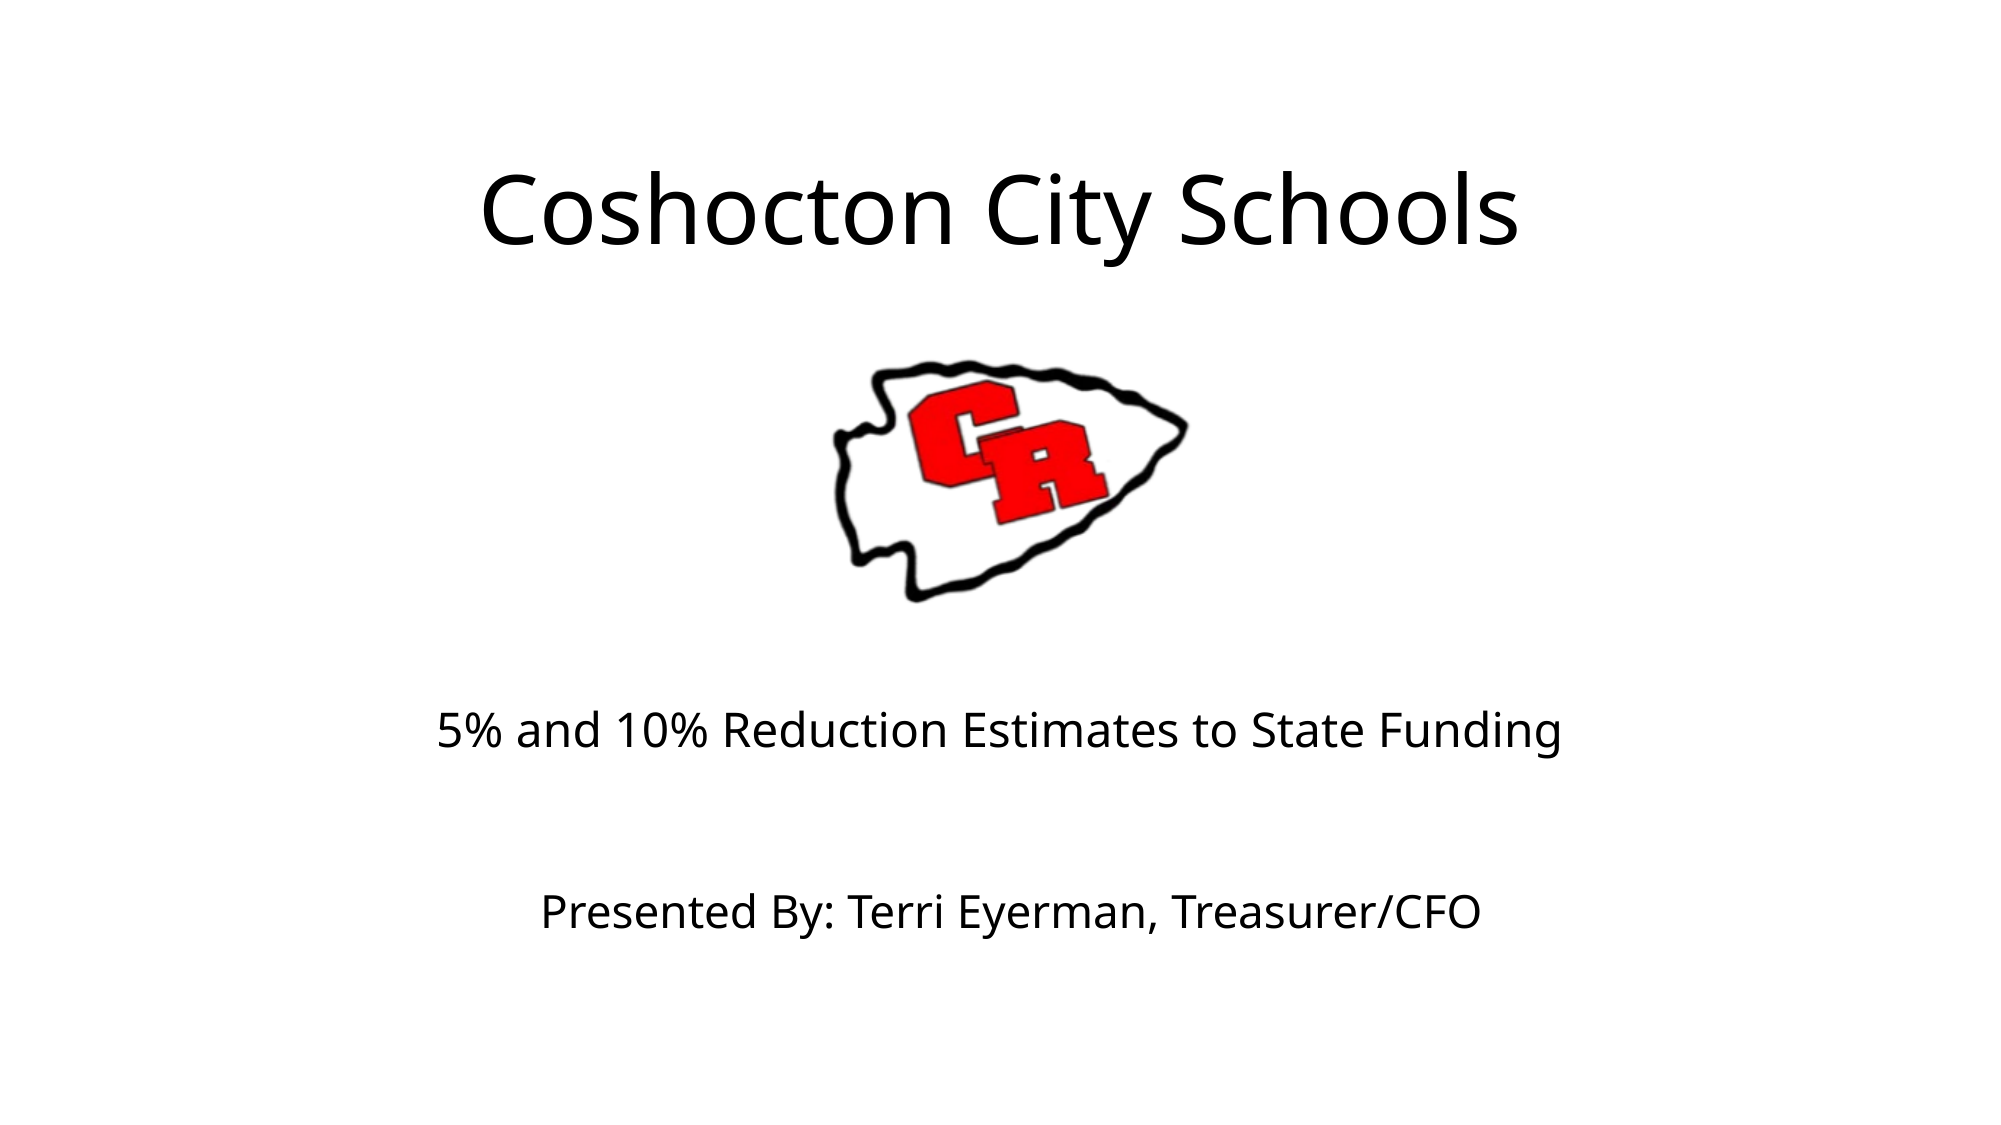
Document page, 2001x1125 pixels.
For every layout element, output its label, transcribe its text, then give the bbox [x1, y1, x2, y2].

picture [717, 298, 1244, 636]
subtitle Presented By: Terri Eyerman, Treasurer/CFO [261, 801, 1762, 1073]
title Coshocton City Schools 5% and 10% Reduction Estimates to State Funding [261, 151, 1740, 801]
